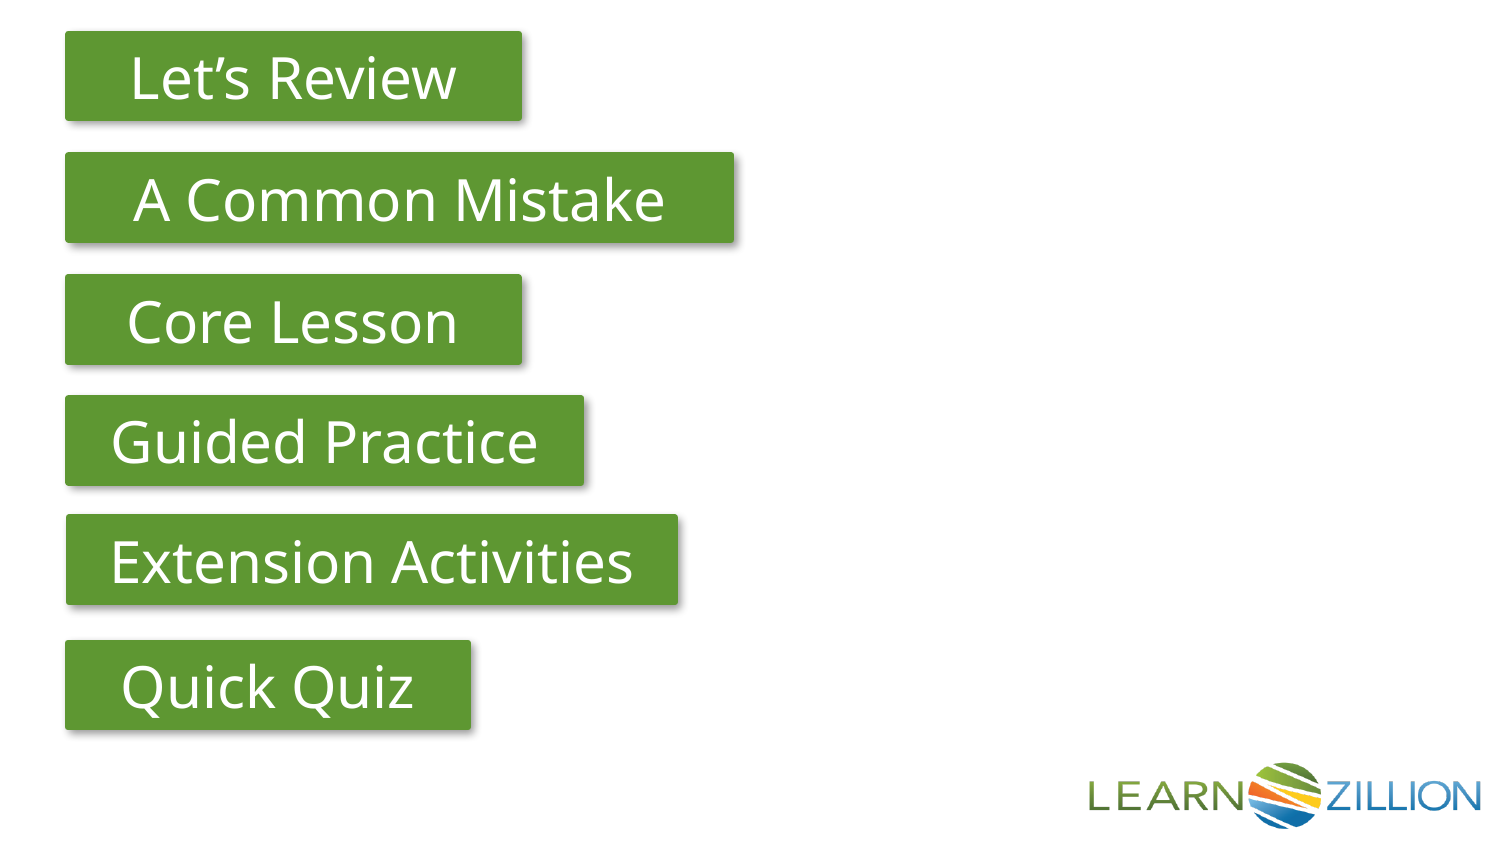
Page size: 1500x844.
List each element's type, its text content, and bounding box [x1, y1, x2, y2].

text_box Quick Quiz [67, 642, 469, 728]
text_box Extension Activities [68, 517, 676, 603]
text_box Core Lesson [67, 277, 519, 363]
picture [1087, 759, 1482, 831]
text_box A Common Mistake [68, 154, 732, 240]
text_box Guided Practice [68, 397, 582, 483]
text_box Let’s Review [68, 33, 519, 119]
